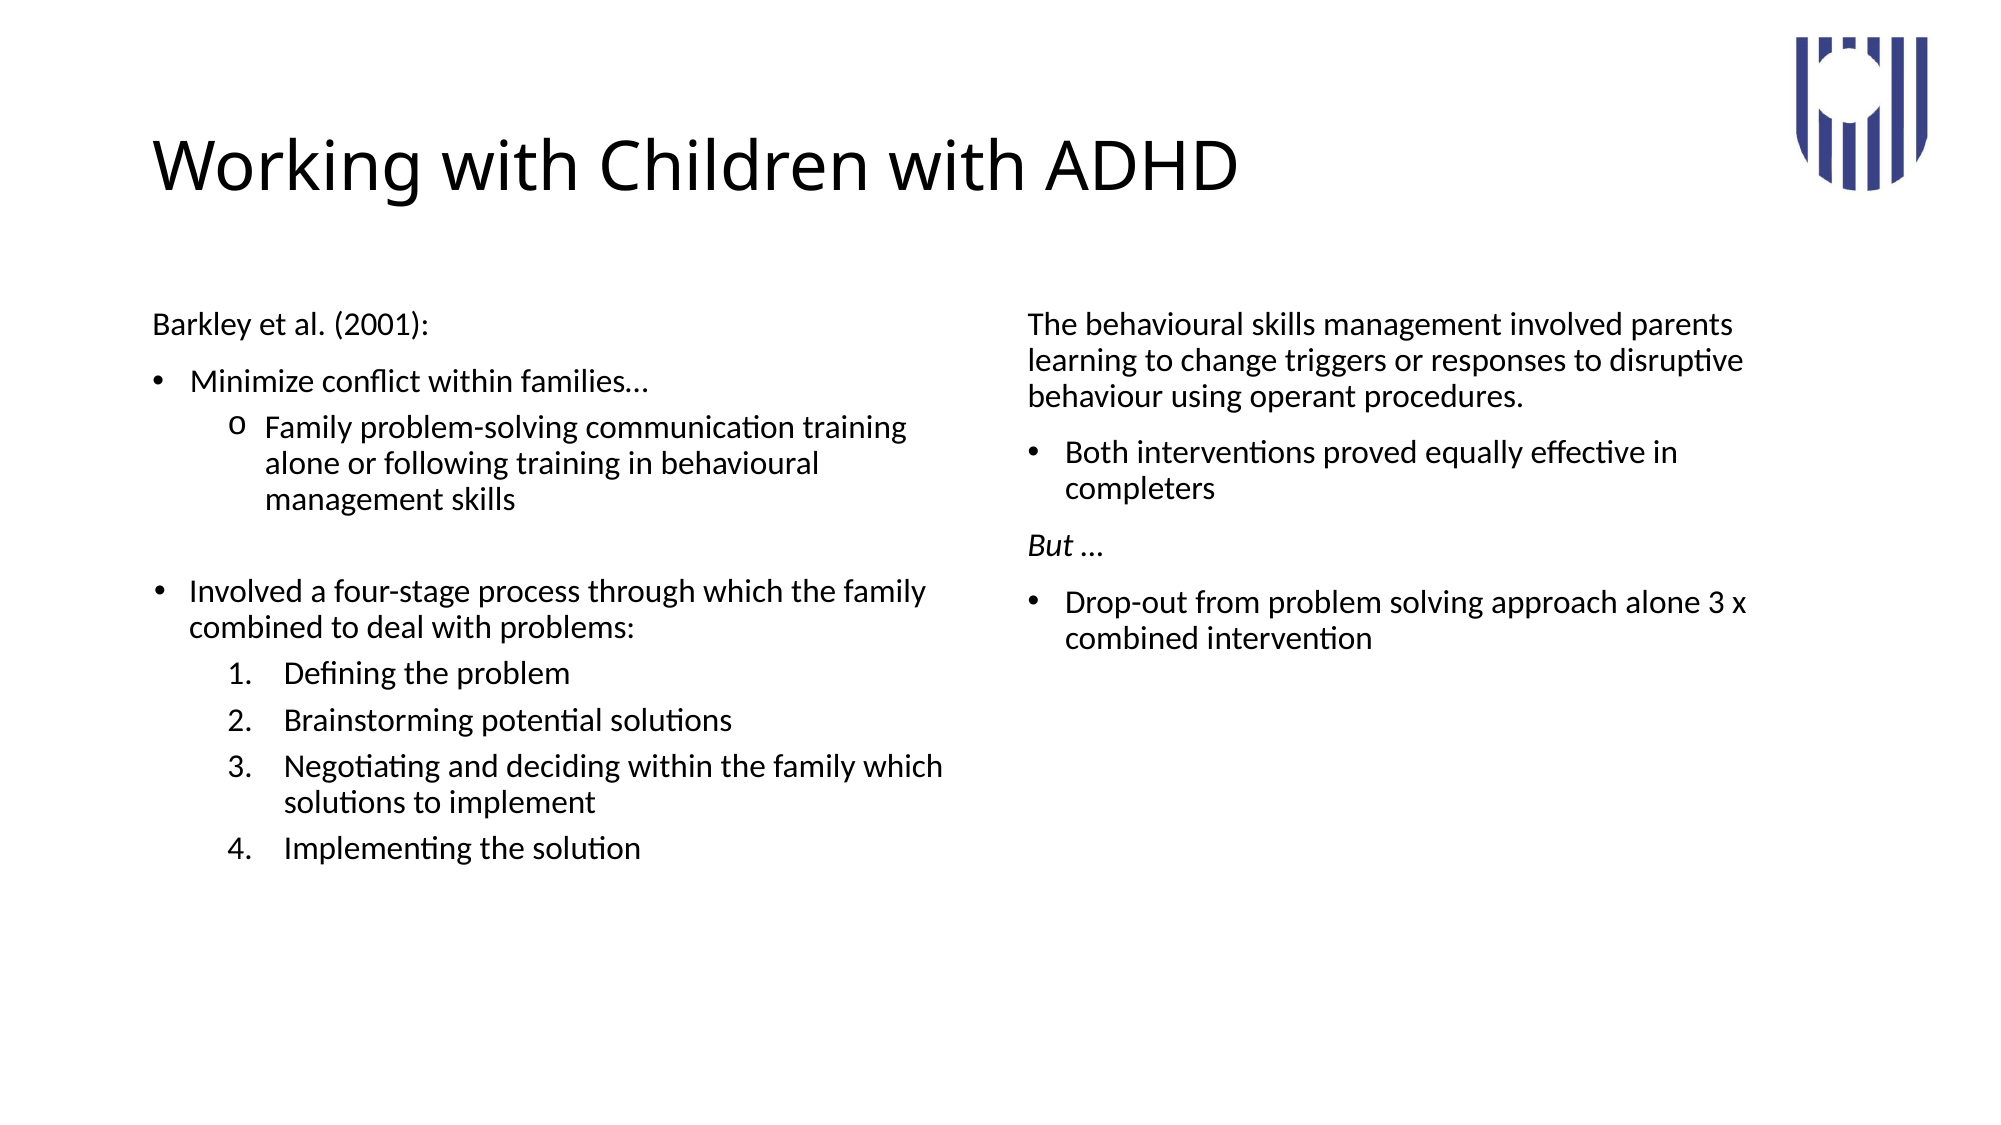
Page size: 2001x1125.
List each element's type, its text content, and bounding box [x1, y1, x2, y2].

picture [1742, 0, 1983, 240]
list Barkley et al. (2001): Minimize conflict within families… Family problem-solving communication training alone or following training in behavioural management skills Involved a four-stage process through which the family combined to deal with problems: Defining the problem Brainstorming potential solutions Negotiating and deciding within the family which solutions to implement Implementing the solution [137, 299, 988, 1014]
title Working with Children with ADHD [137, 59, 1863, 278]
list The behavioural skills management involved parents learning to change triggers or responses to disruptive behaviour using operant procedures. Both interventions proved equally effective in completers But … Drop-out from problem solving approach alone 3 x combined intervention [1012, 299, 1804, 1014]
